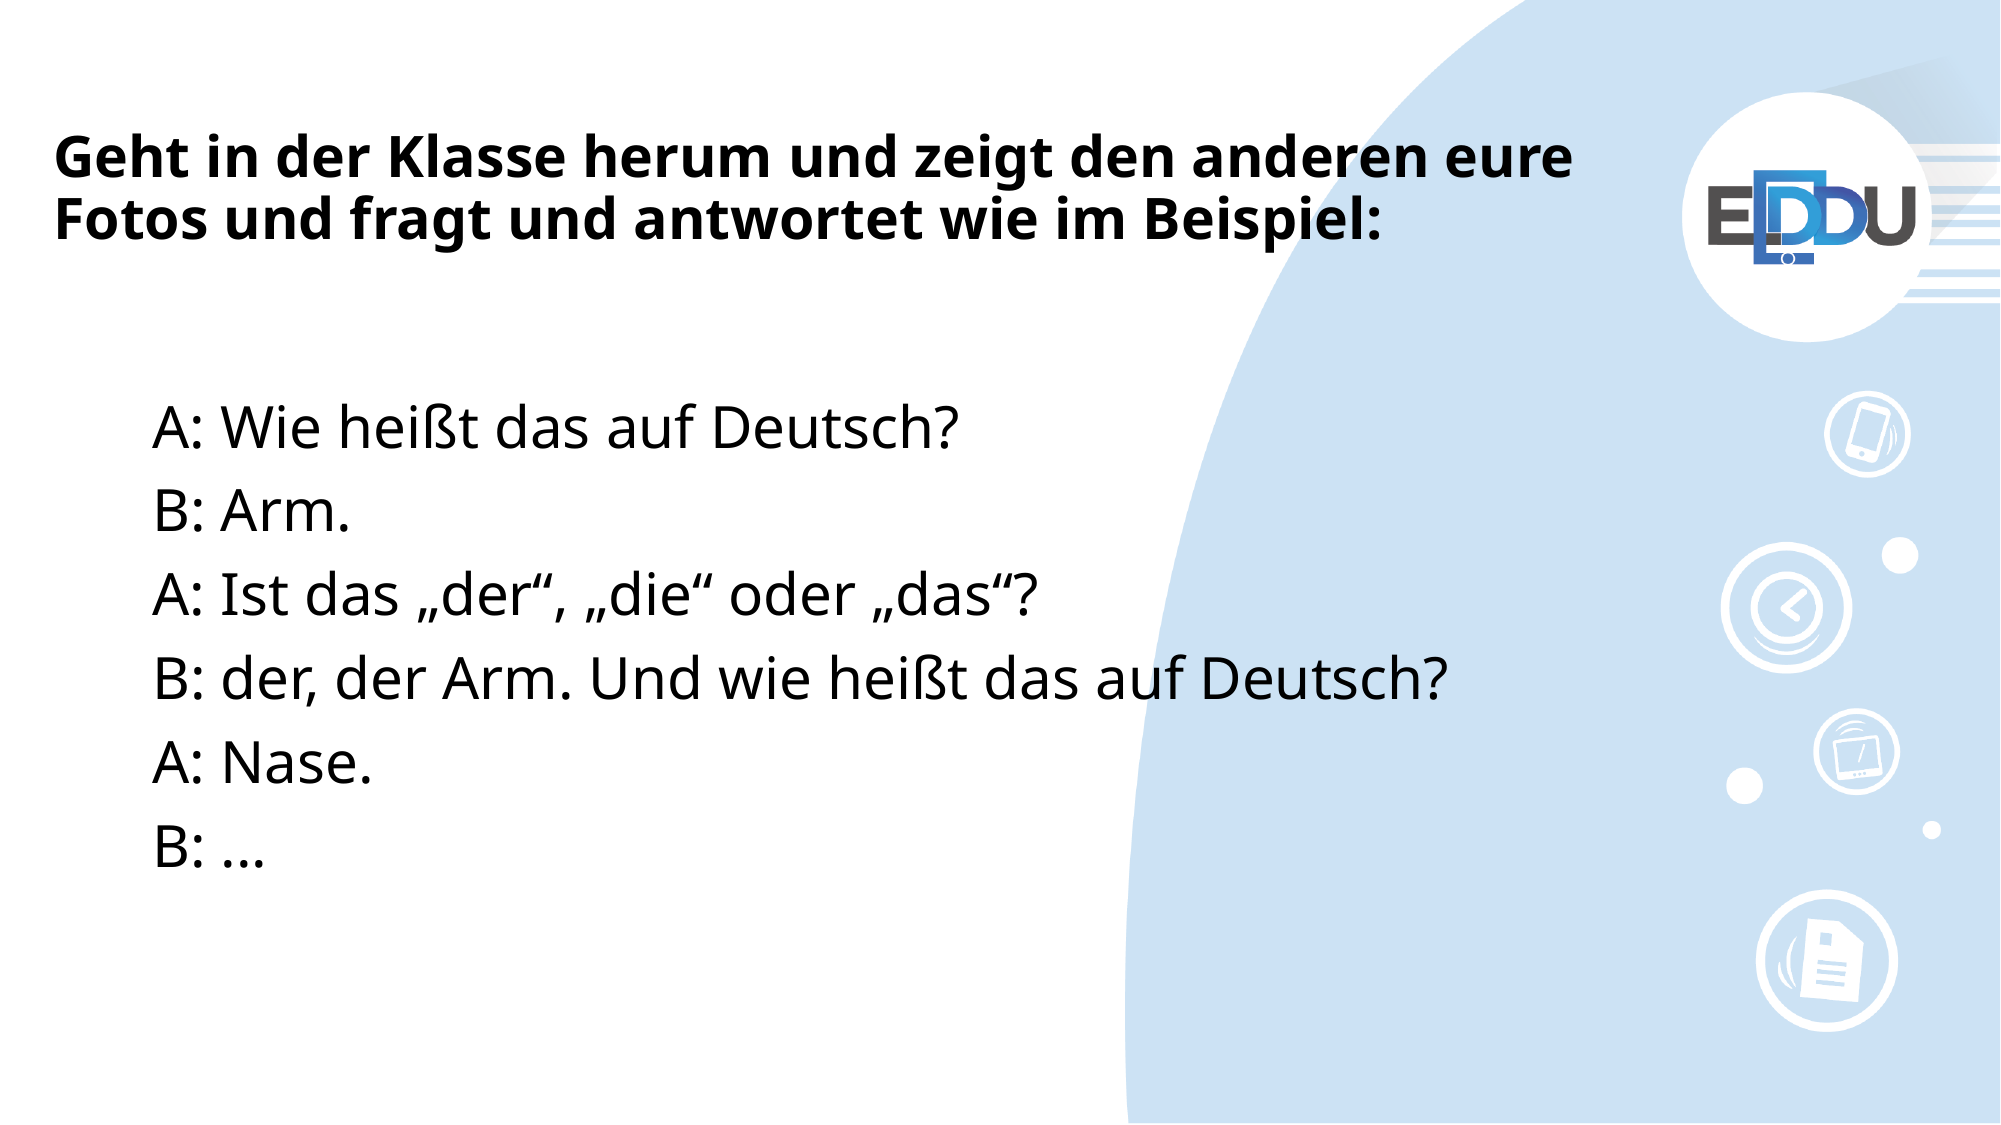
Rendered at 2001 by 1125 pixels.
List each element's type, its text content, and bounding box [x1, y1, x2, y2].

picture [0, 0, 2001, 1125]
list A: Wie heißt das auf Deutsch? B: Arm. A: Ist das „der“, „die“ oder „das“? B: der, der Arm. Und wie heißt das auf Deutsch? A: Nase. B: ... [137, 299, 1595, 1014]
title Geht in der Klasse herum und zeigt den anderen eure Fotos und fragt und antwortet wie im Beispiel: [38, 102, 1595, 278]
